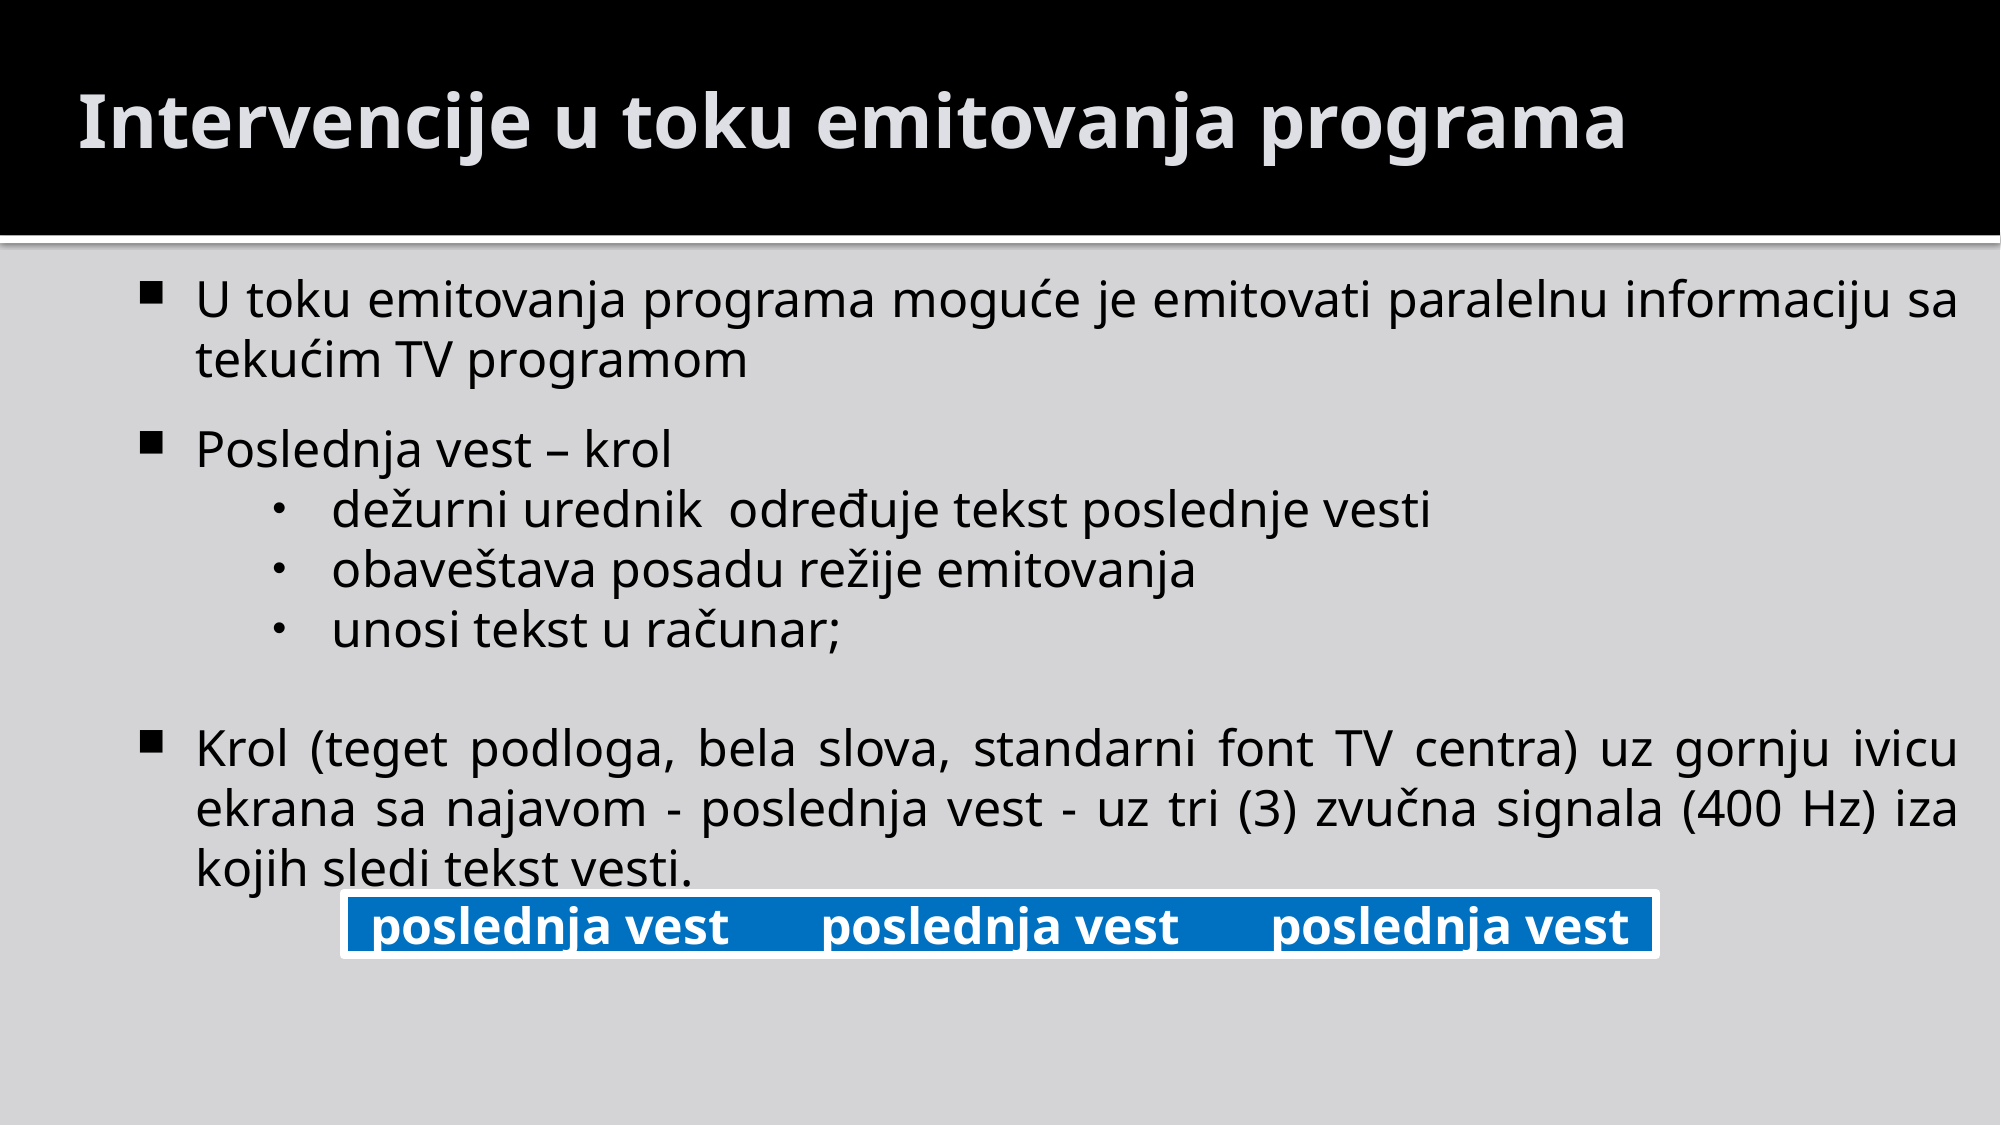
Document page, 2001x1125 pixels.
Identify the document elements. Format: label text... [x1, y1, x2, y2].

text_box Intervencije u toku emitovanja programa [24, 12, 1650, 225]
list U toku emitovanja programa moguće je emitovati paralelnu informaciju sa tekućim TV programom Poslednja vest – krol dežurni urednik određuje tekst poslednje vesti obaveštava posadu režije emitovanja unosi tekst u računar; Krol (teget podloga, bela slova, standarni font TV centra) uz gornju ivicu ekrana sa najavom - poslednja vest - uz tri (3) zvučna signala (400 Hz) iza kojih sledi tekst vesti. [24, 237, 1975, 1125]
text_box poslednja vest poslednja vest poslednja vest [340, 889, 1660, 959]
